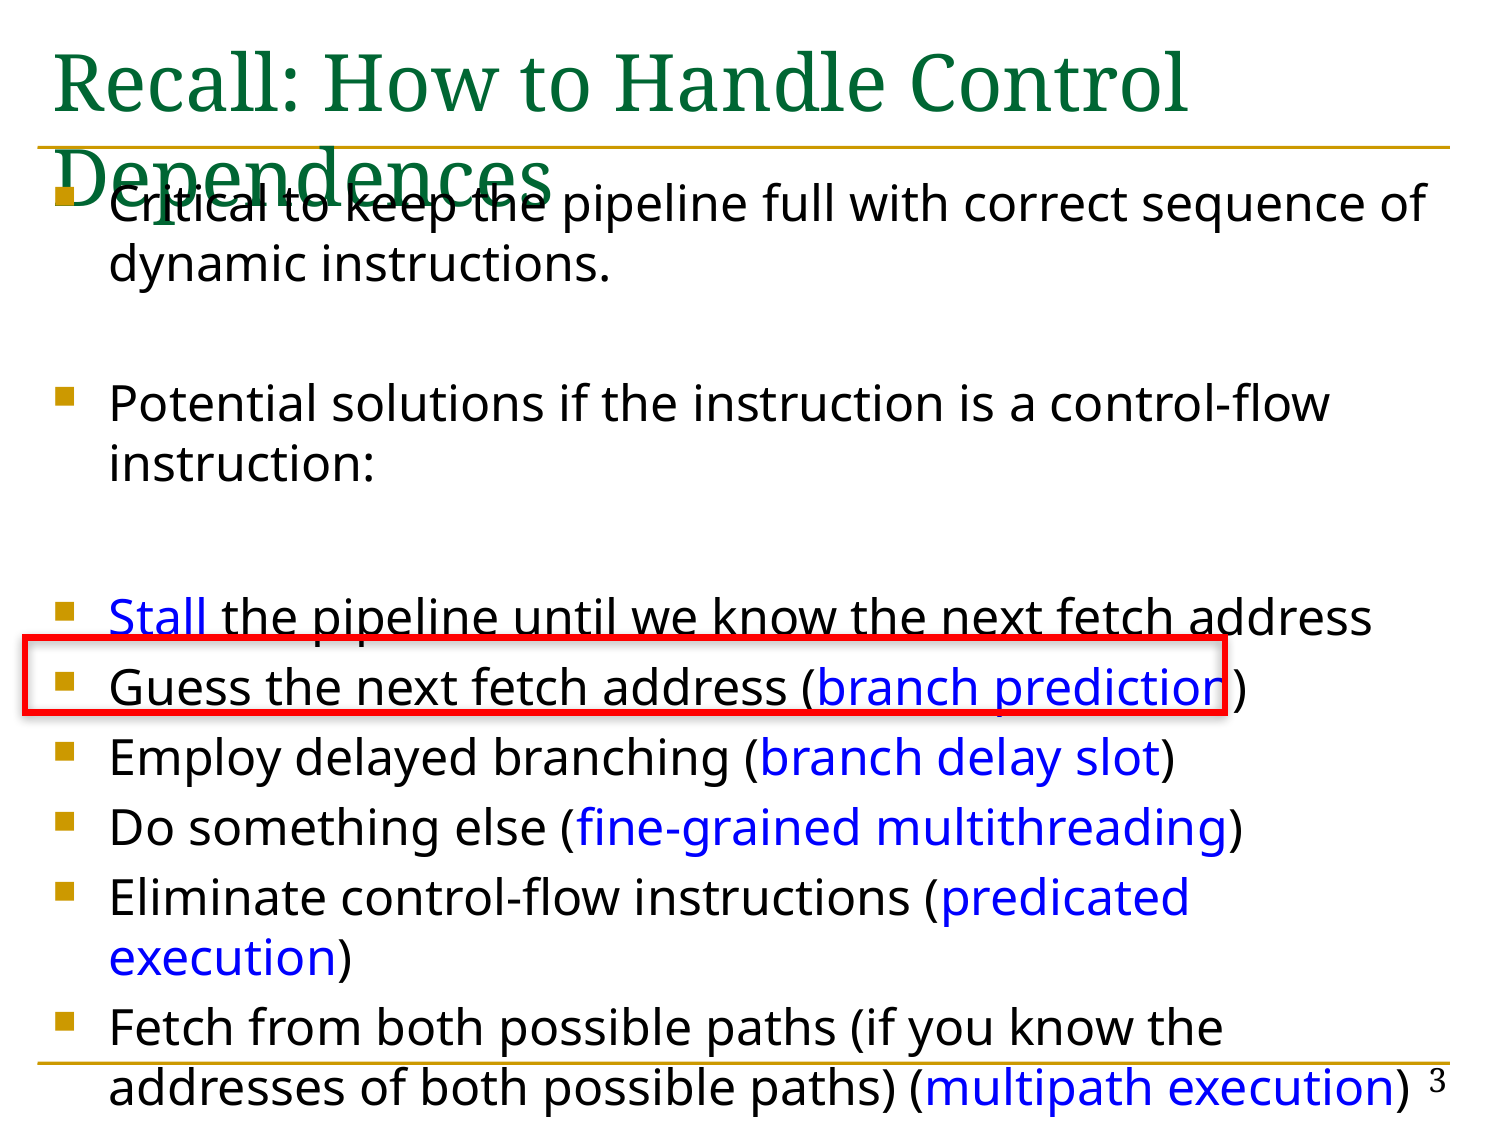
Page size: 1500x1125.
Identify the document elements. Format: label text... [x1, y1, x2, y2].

slide_number 3 [1111, 1036, 1462, 1112]
list Critical to keep the pipeline full with correct sequence of dynamic instructions. Potential solutions if the instruction is a control-flow instruction: Stall the pipeline until we know the next fetch address Guess the next fetch address (branch prediction) Employ delayed branching (branch delay slot) Do something else (fine-grained multithreading) Eliminate control-flow instructions (predicated execution) Fetch from both possible paths (if you know the addresses of both possible paths) (multipath execution) [37, 163, 1450, 1016]
slide_number 52 [37, 640, 1228, 721]
text_box [24, 637, 1225, 713]
title Recall: How to Handle Control Dependences [37, 24, 1500, 200]
